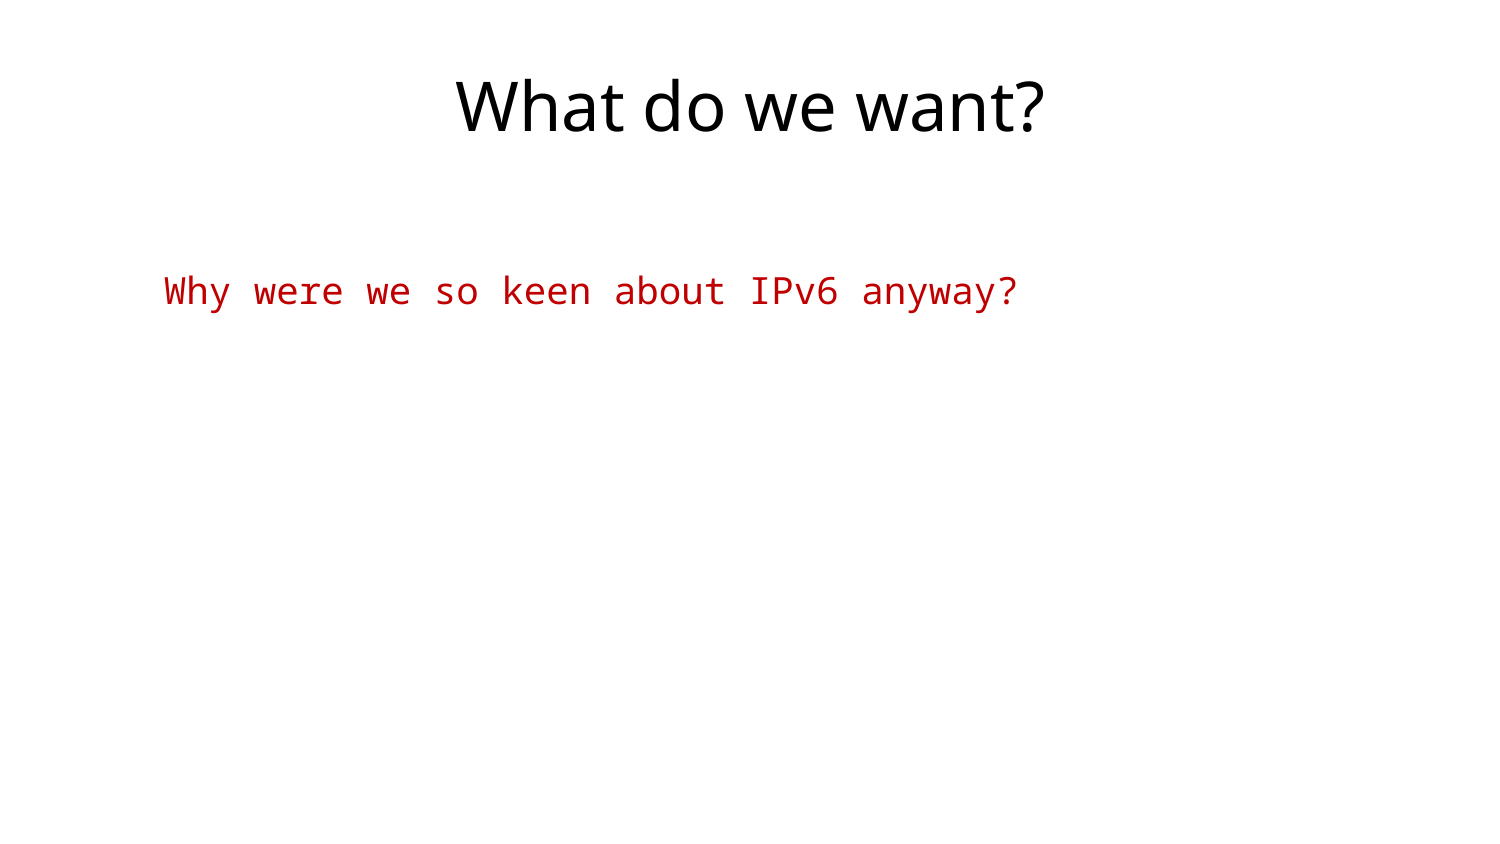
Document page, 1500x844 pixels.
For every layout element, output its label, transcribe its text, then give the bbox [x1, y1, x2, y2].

title What do we want? [75, 33, 1425, 175]
text_box Why were we so keen about IPv6 anyway? [149, 214, 1382, 364]
